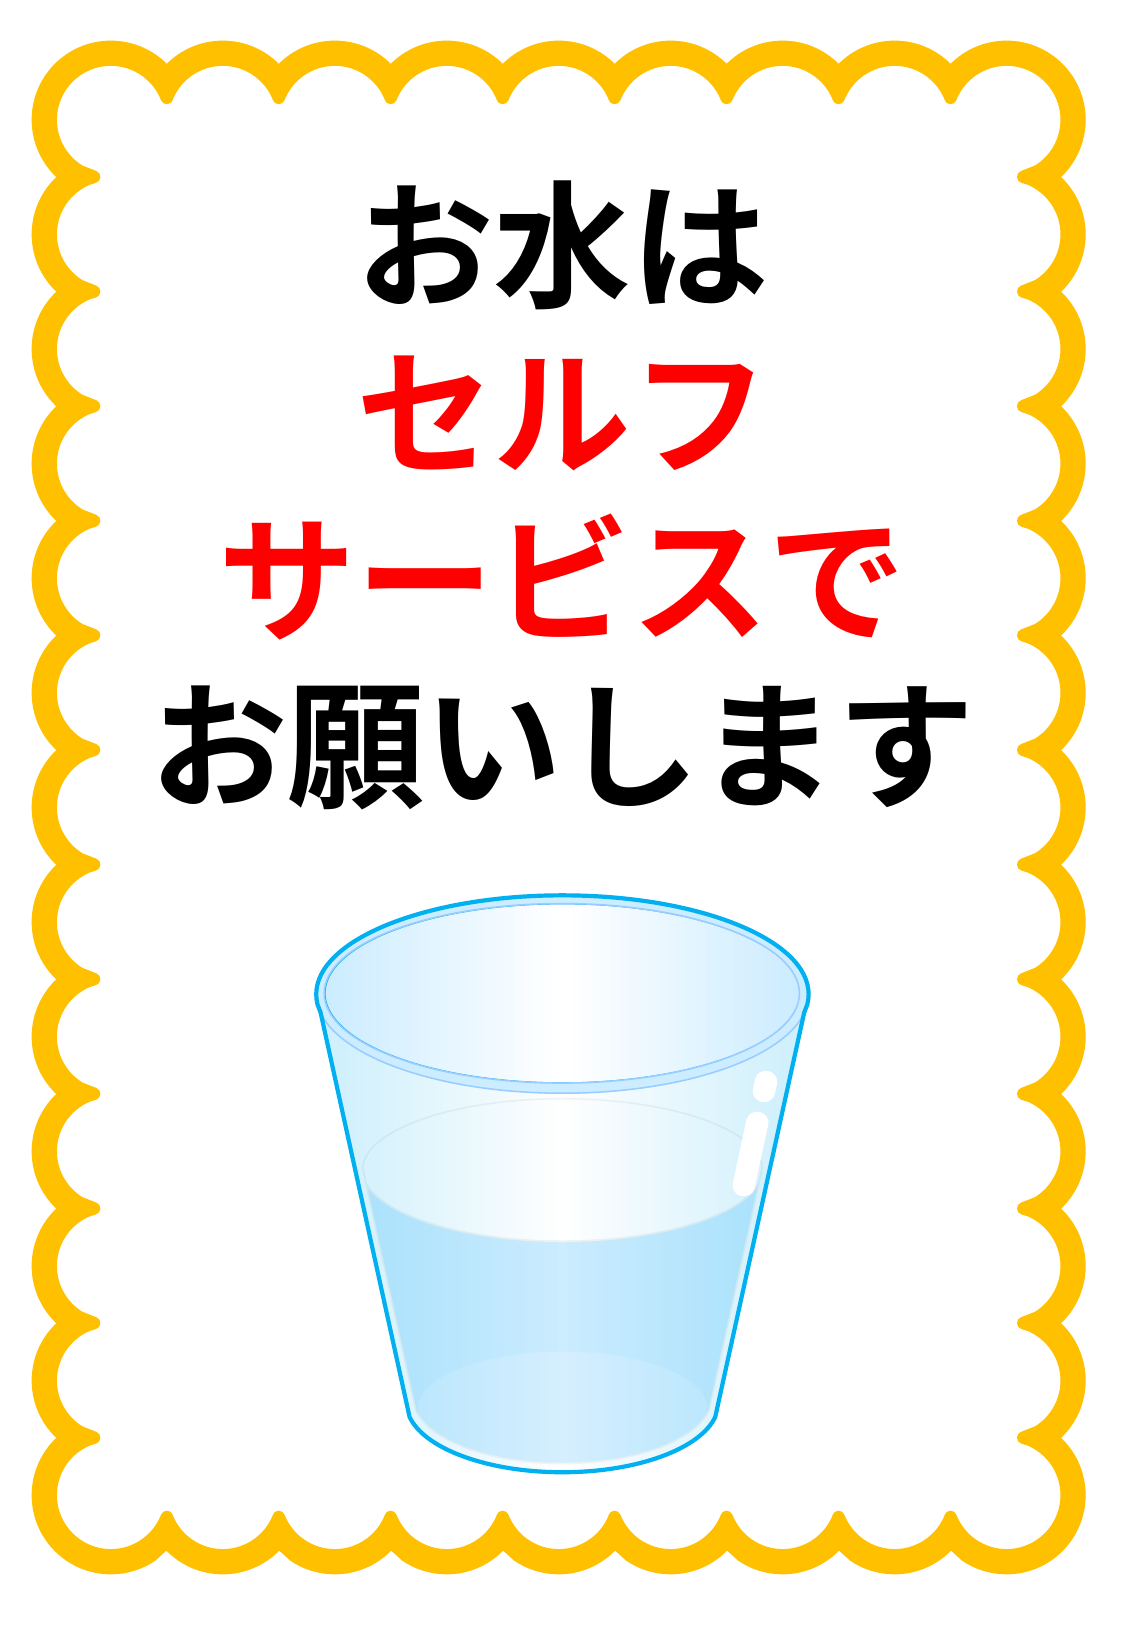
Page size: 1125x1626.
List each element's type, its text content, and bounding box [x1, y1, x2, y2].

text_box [315, 895, 809, 1473]
text_box [35, 44, 1082, 1571]
text_box お水は セルフ サービスで お願いします [99, 151, 1026, 833]
